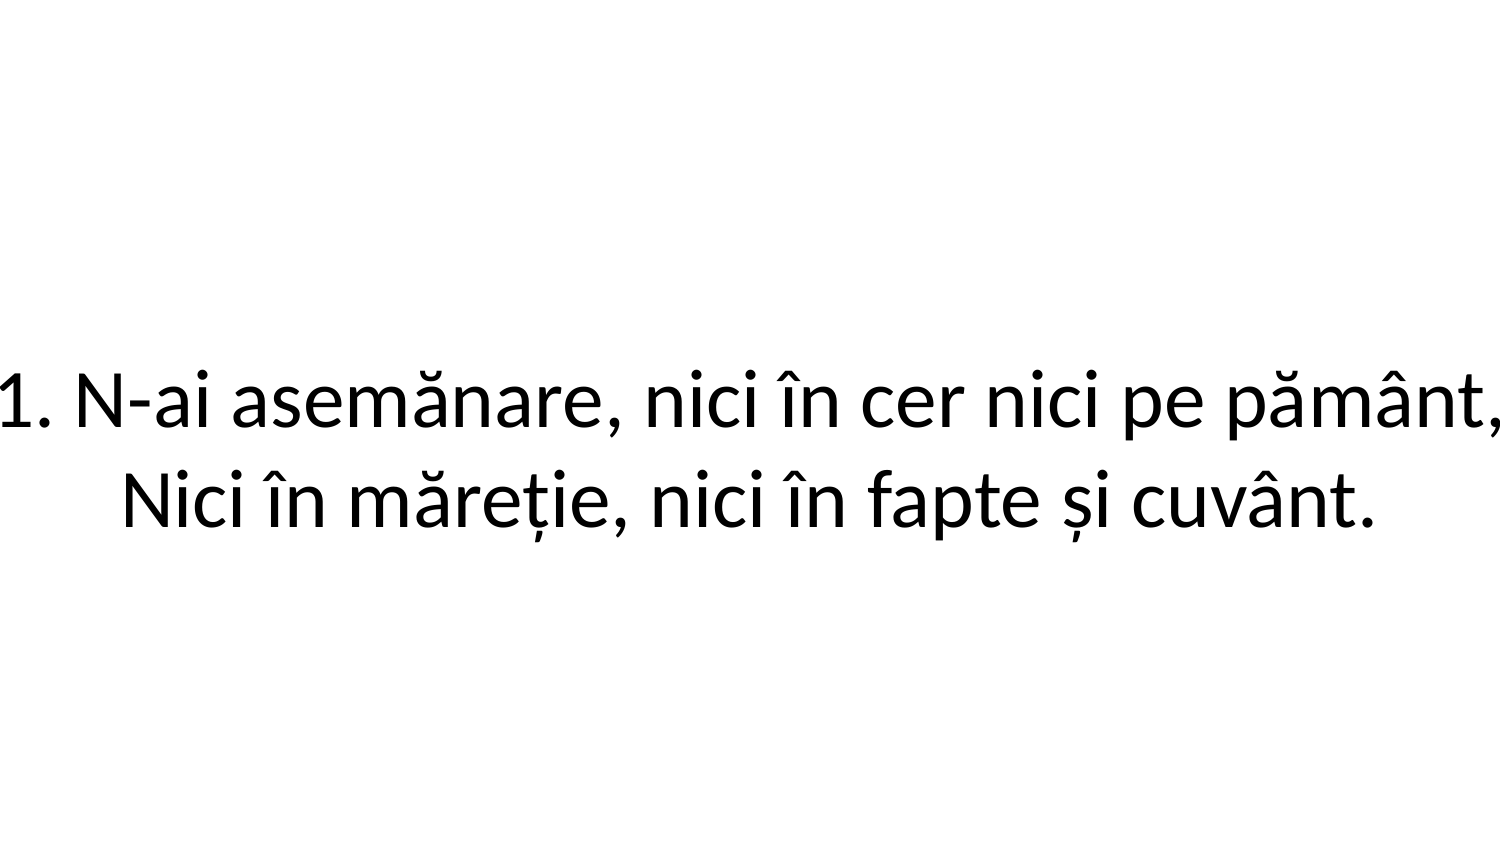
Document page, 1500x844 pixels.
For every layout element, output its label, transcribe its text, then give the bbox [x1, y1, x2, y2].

text_box 1. N-ai asemănare, nici în cer nici pe pământ, Nici în măreție, nici în fapte și cuvânt. [0, 292, 1500, 552]
